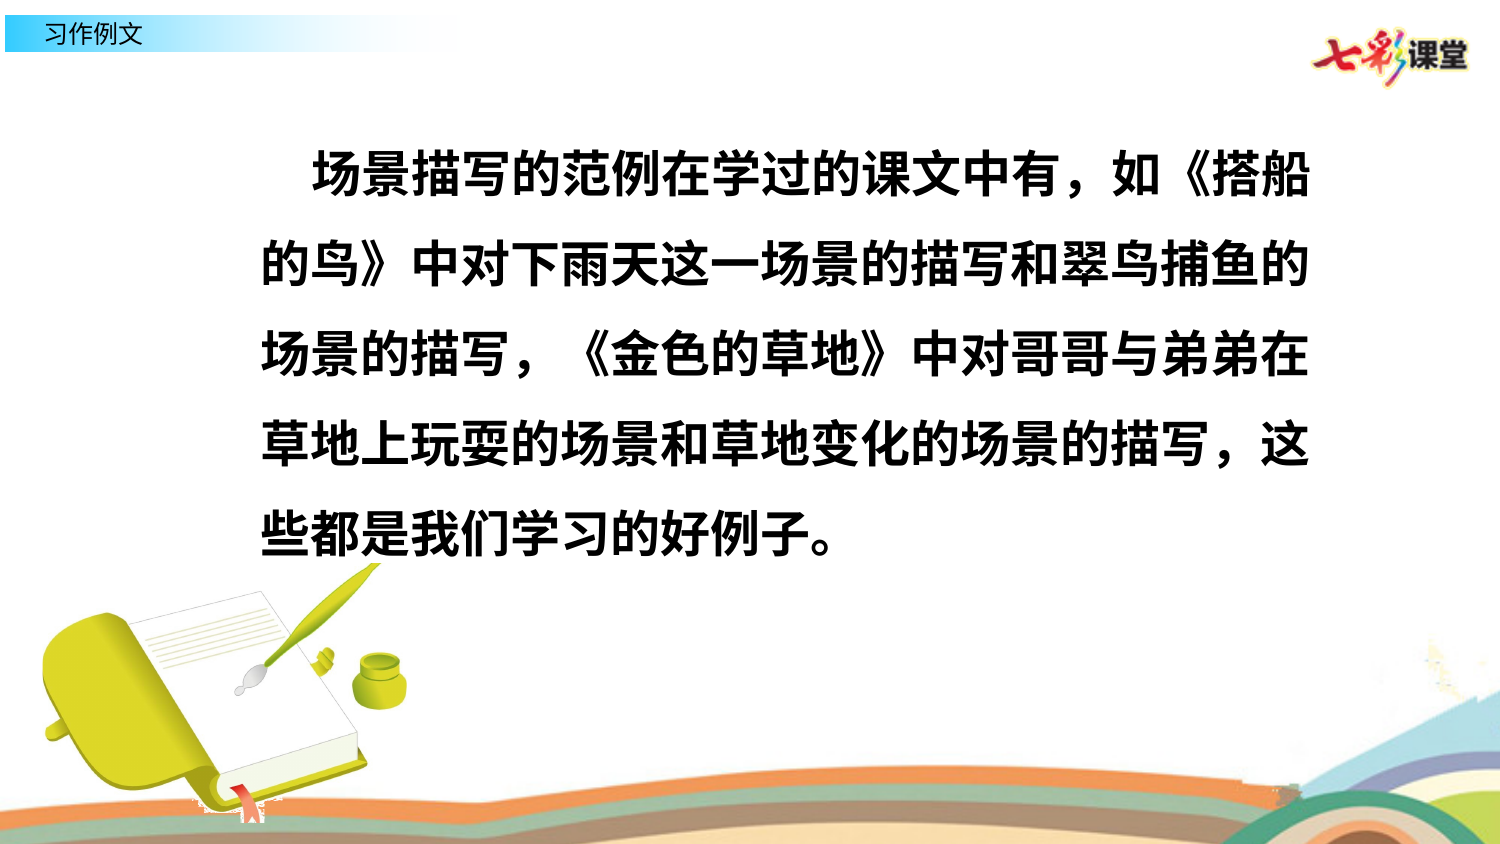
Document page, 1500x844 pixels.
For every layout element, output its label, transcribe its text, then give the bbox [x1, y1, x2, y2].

text_box 场景描写的范例在学过的课文中有，如《搭船的鸟》中对下雨天这一场景的描写和翠鸟捕鱼的场景的描写，《金色的草地》中对哥哥与弟弟在草地上玩耍的场景和草地变化的场景的描写，这些都是我们学习的好例子。 [245, 104, 1330, 570]
picture [0, 563, 1500, 844]
picture [1308, 14, 1477, 95]
